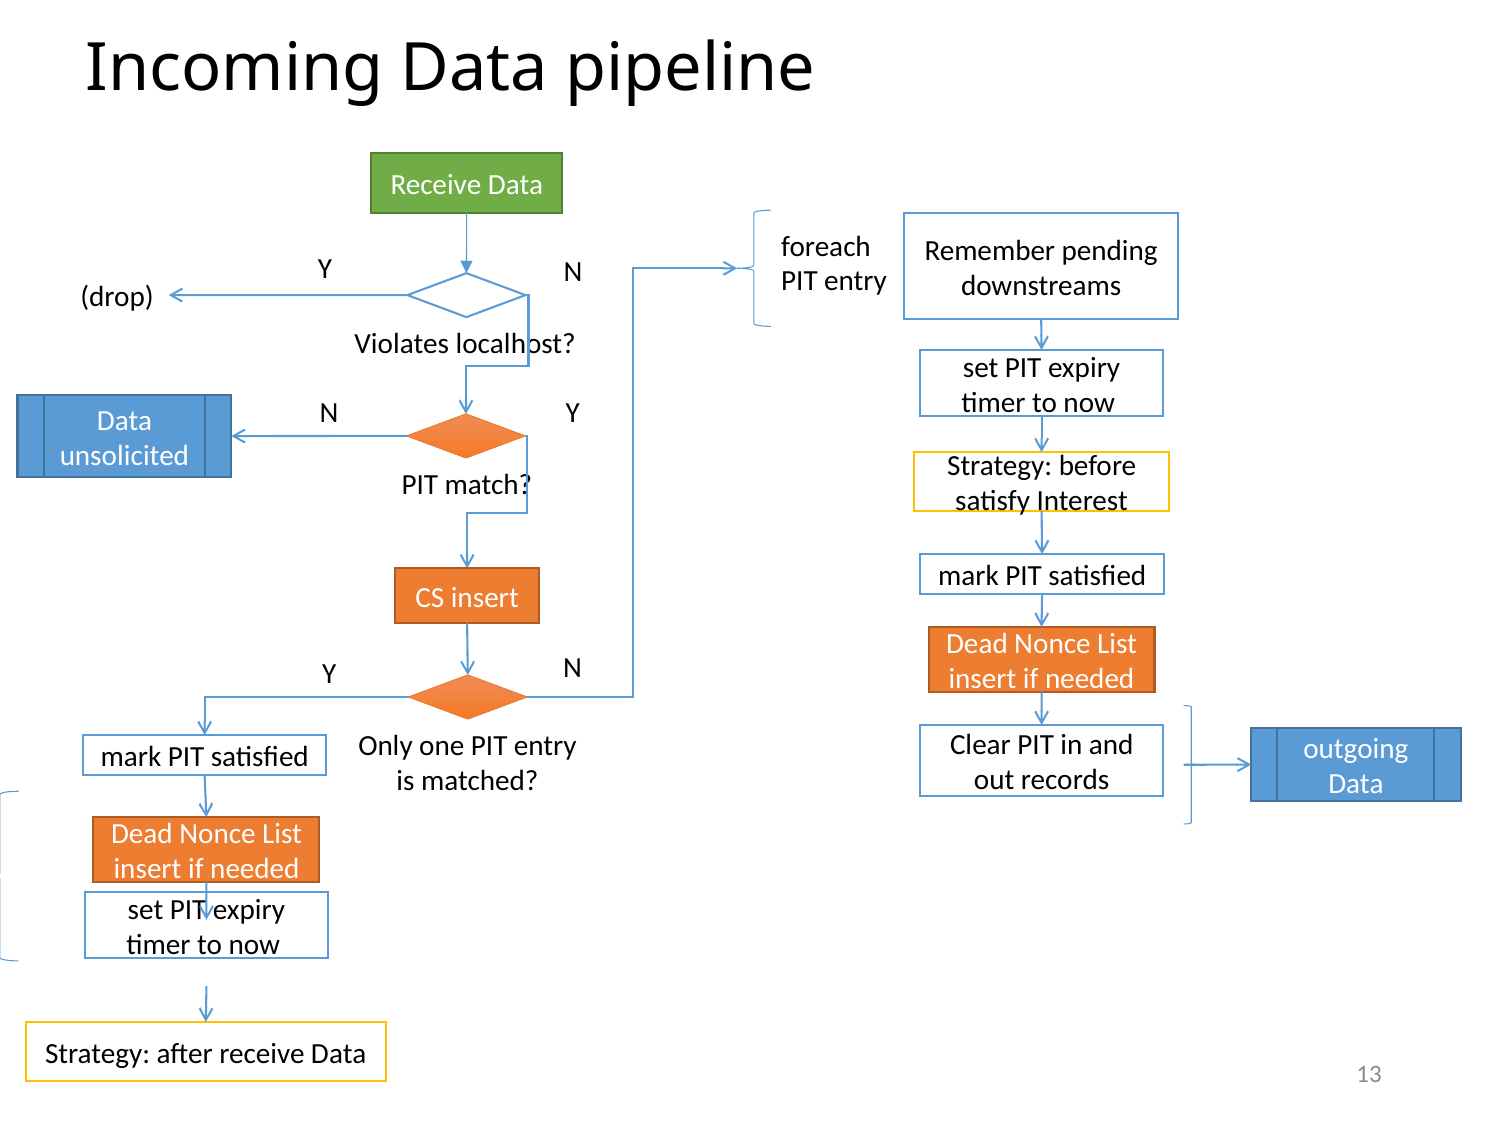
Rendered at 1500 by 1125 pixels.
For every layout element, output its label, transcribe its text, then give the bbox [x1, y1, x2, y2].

text_box [0, 790, 19, 962]
text_box [1183, 766, 1193, 825]
text_box Data unsolicited [16, 394, 232, 478]
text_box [467, 385, 526, 569]
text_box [169, 242, 408, 298]
text_box Y [307, 646, 352, 696]
text_box CS insert [394, 567, 526, 624]
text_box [340, 674, 595, 805]
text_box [231, 385, 407, 437]
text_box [204, 696, 409, 736]
title Incoming Data pipeline [70, 0, 1428, 138]
text_box Receive Data [370, 152, 563, 214]
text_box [385, 413, 467, 509]
text_box Strategy: after receive Data [25, 1021, 387, 1082]
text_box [465, 245, 598, 417]
text_box [737, 209, 771, 327]
text_box (drop) [65, 270, 169, 320]
text_box mark PIT satisfied [919, 553, 1165, 595]
text_box mark PIT satisfied [82, 734, 327, 776]
text_box [1183, 705, 1192, 763]
text_box set PIT expiry timer to now [84, 891, 329, 959]
text_box Dead Nonce List insert if needed [92, 816, 320, 883]
text_box Dead Nonce List insert if needed [928, 626, 1156, 693]
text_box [526, 268, 737, 697]
text_box Strategy: before satisfy Interest [913, 451, 1170, 512]
text_box Clear PIT in and out records [919, 724, 1164, 797]
text_box foreach PIT entry [766, 219, 902, 305]
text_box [337, 273, 465, 368]
slide_number 13 [1059, 1042, 1397, 1103]
text_box Remember pending downstreams [903, 212, 1179, 320]
text_box outgoing Data [1250, 727, 1462, 802]
text_box set PIT expiry timer to now [919, 349, 1164, 417]
